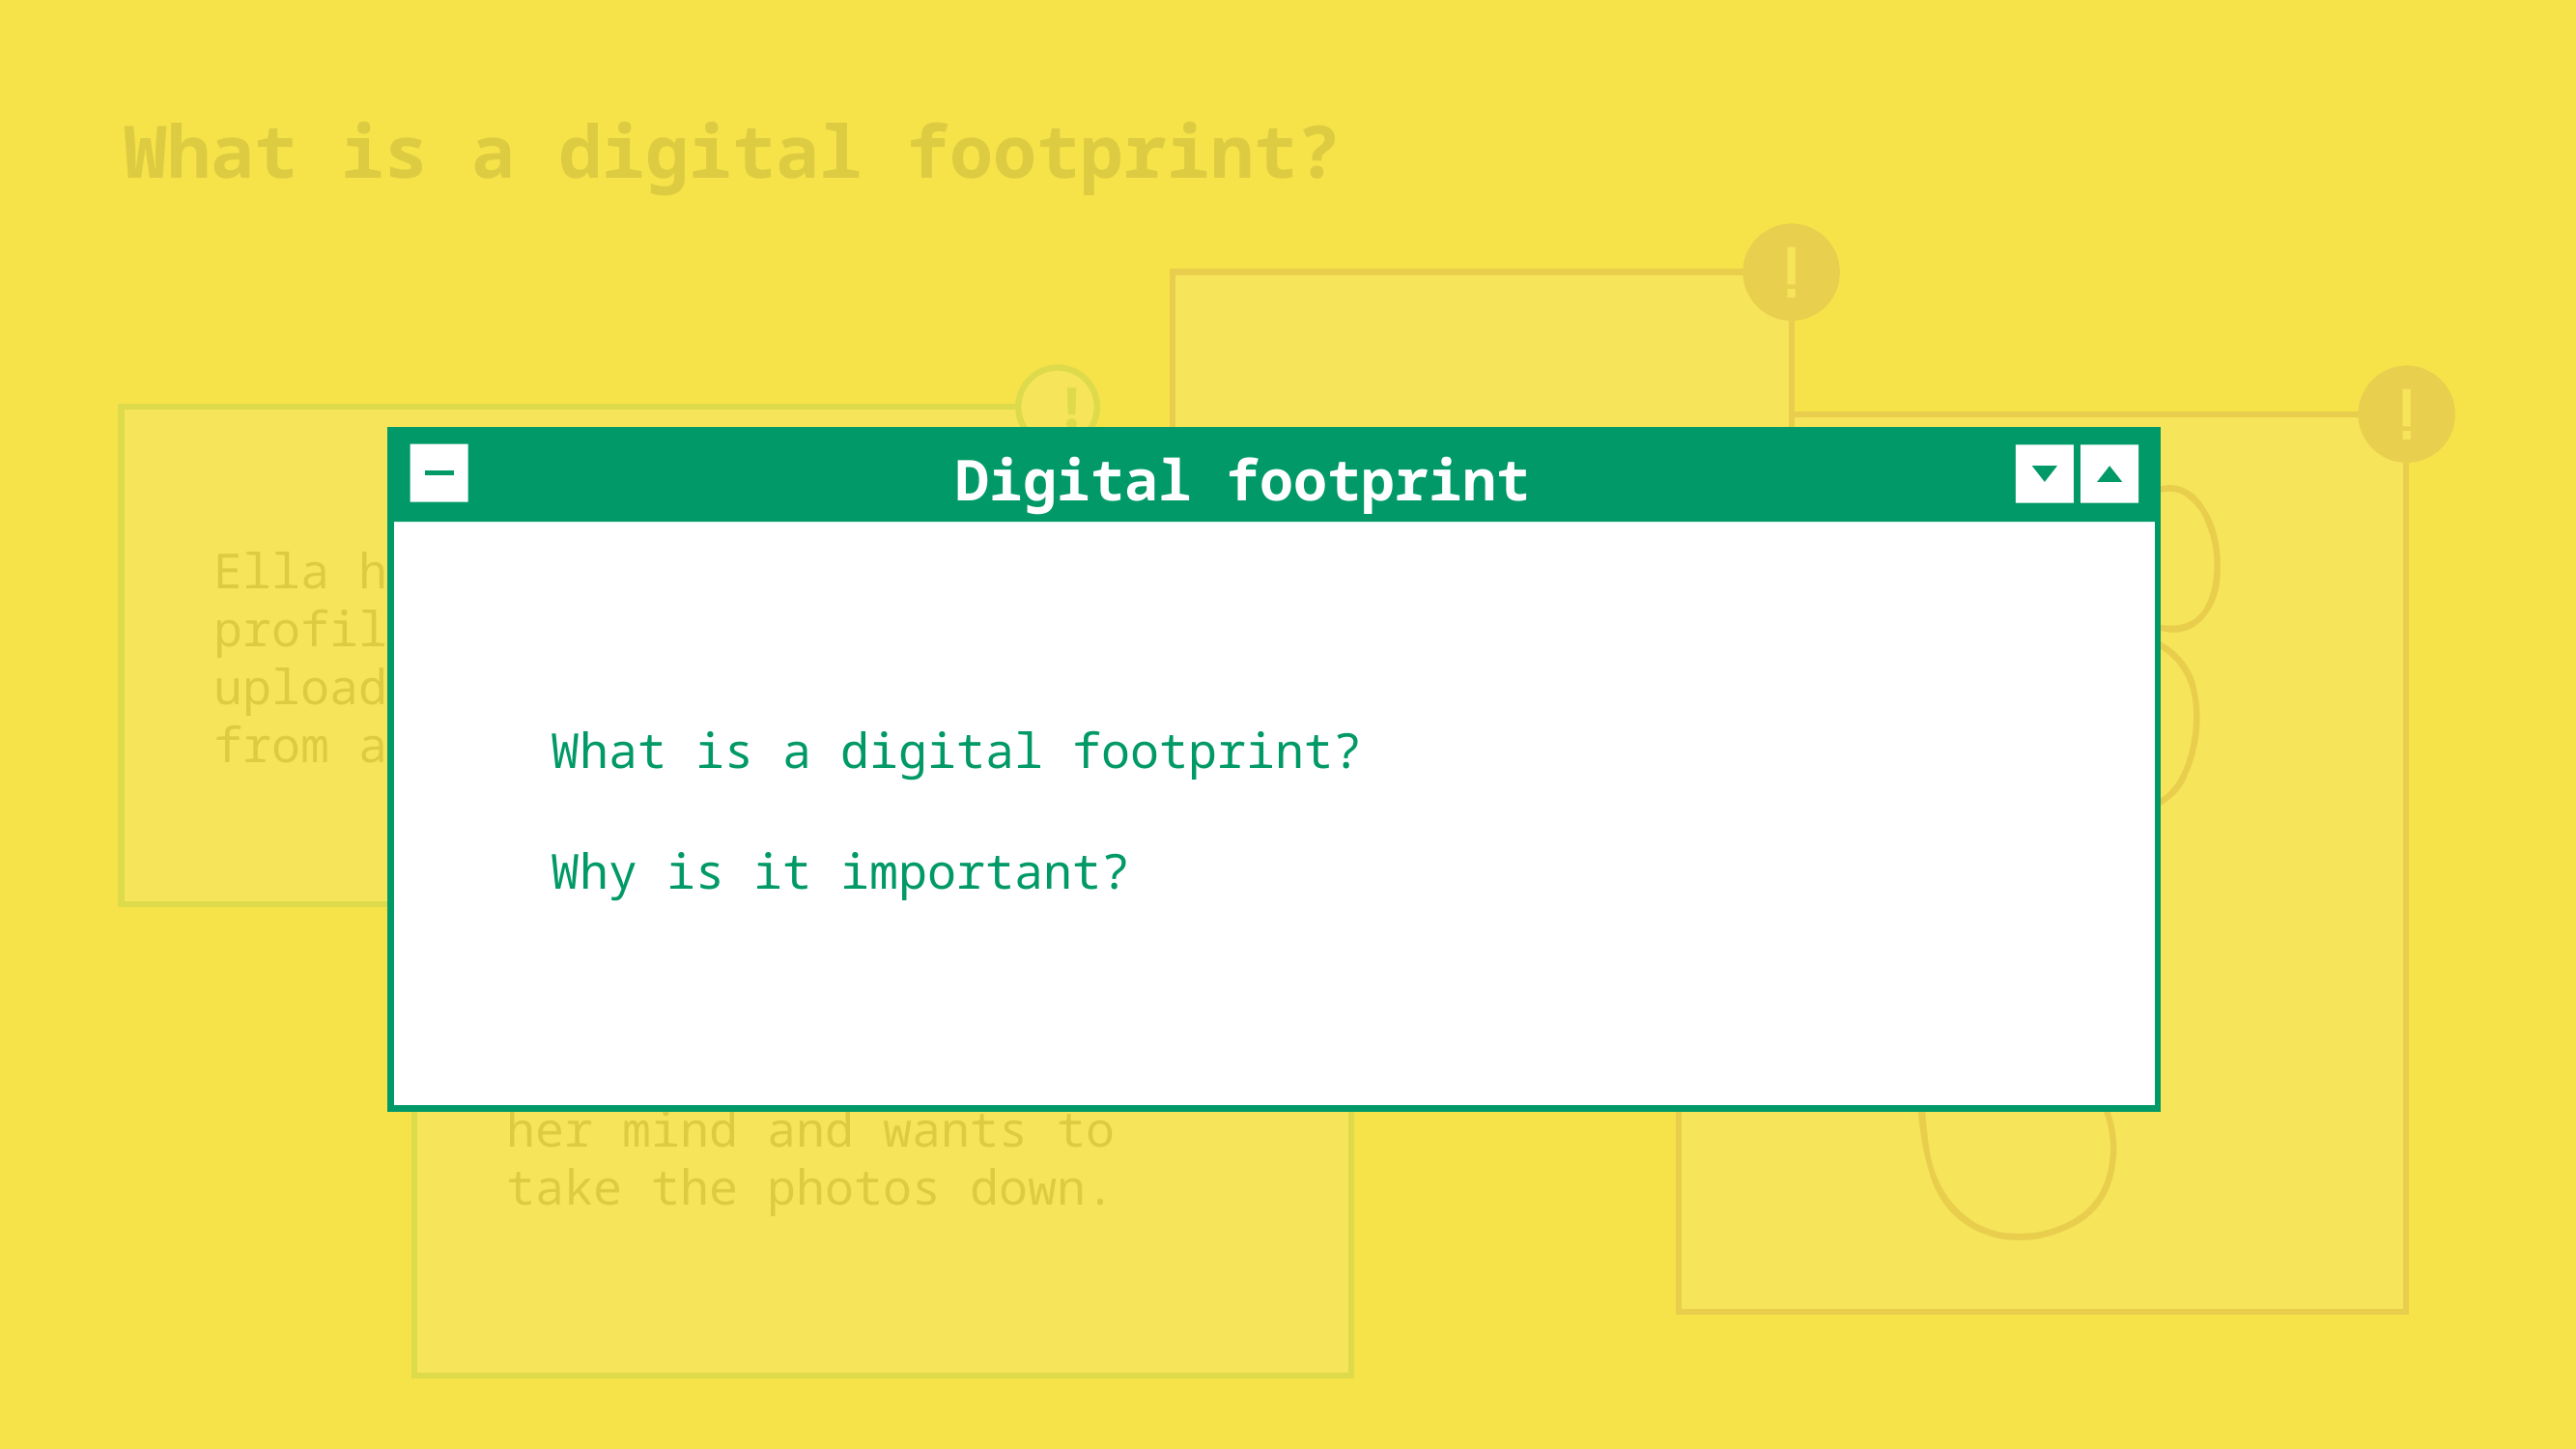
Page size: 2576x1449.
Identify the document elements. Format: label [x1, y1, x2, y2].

text_box [109, 99, 2455, 1376]
text_box [0, 0, 2576, 1449]
text_box [390, 430, 2159, 1109]
